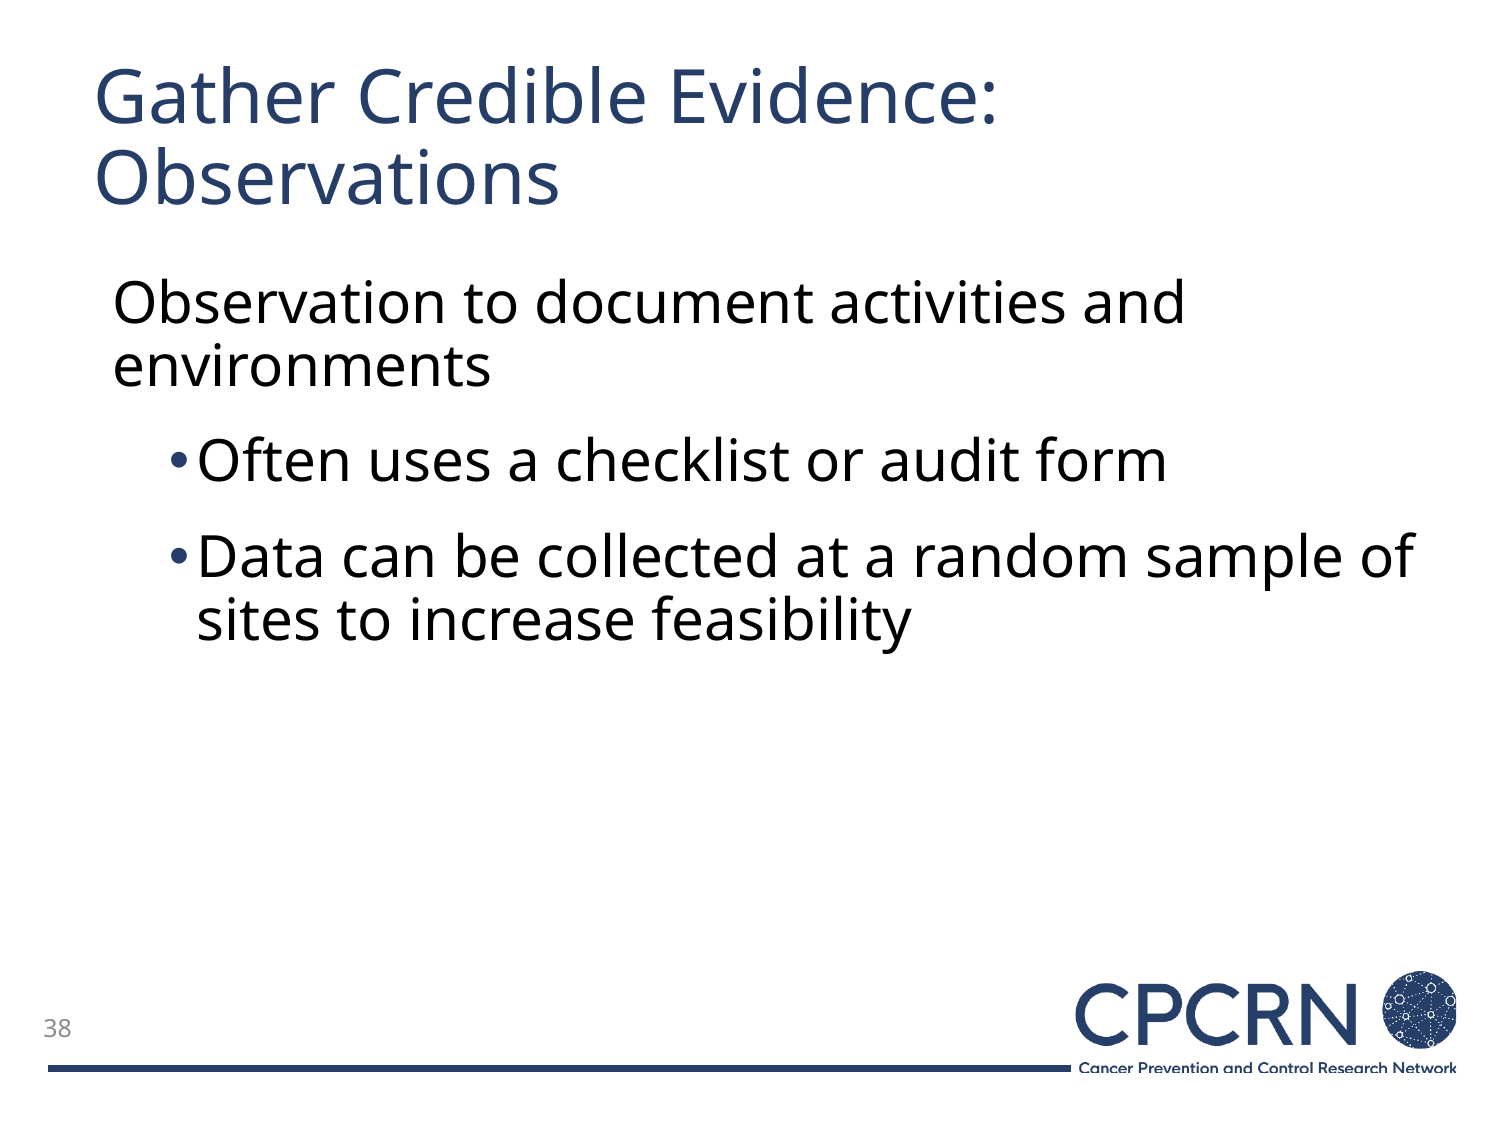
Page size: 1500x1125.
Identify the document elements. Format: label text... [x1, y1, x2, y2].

title Gather Credible Evidence: Observations [78, 41, 1405, 239]
slide_number 38 [28, 999, 379, 1060]
list Observation to document activities and environments Often uses a checklist or audit form Data can be collected at a random sample of sites to increase feasibility [97, 265, 1448, 922]
